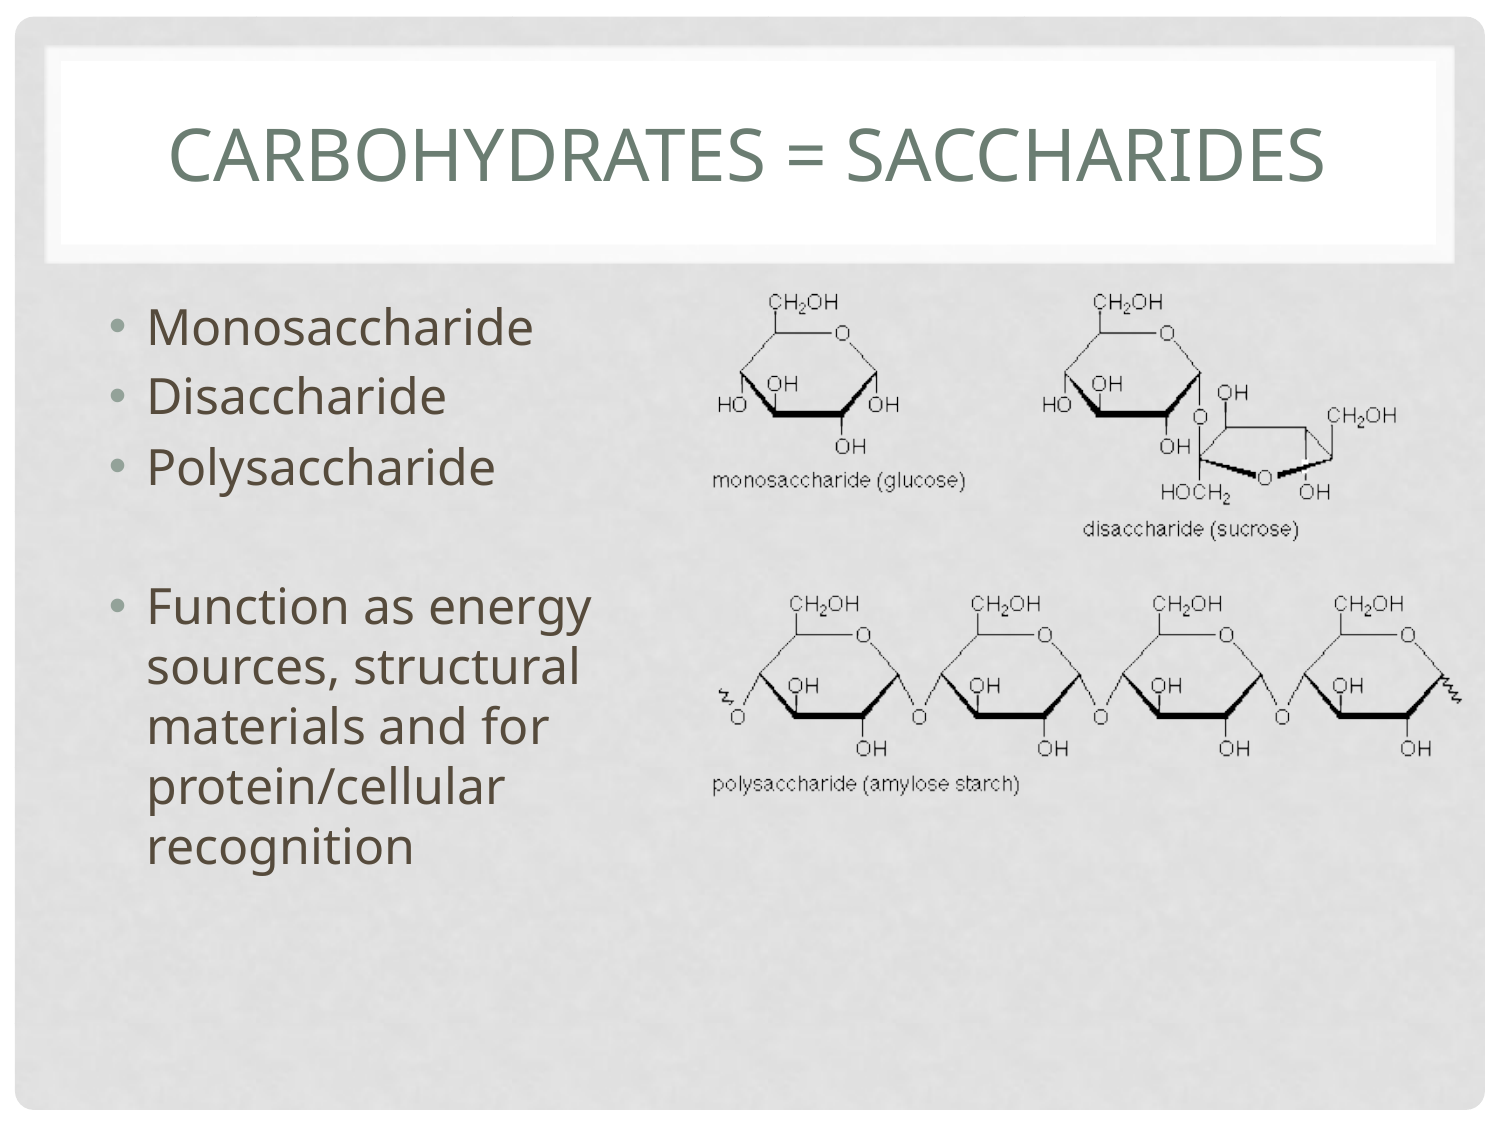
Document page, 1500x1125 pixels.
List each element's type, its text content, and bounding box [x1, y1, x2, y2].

picture [712, 287, 1466, 801]
list Monosaccharide Disaccharide Polysaccharide Function as energy sources, structural materials and for protein/cellular recognition [75, 287, 713, 1005]
title Carbohydrates = saccharides [69, 66, 1425, 238]
